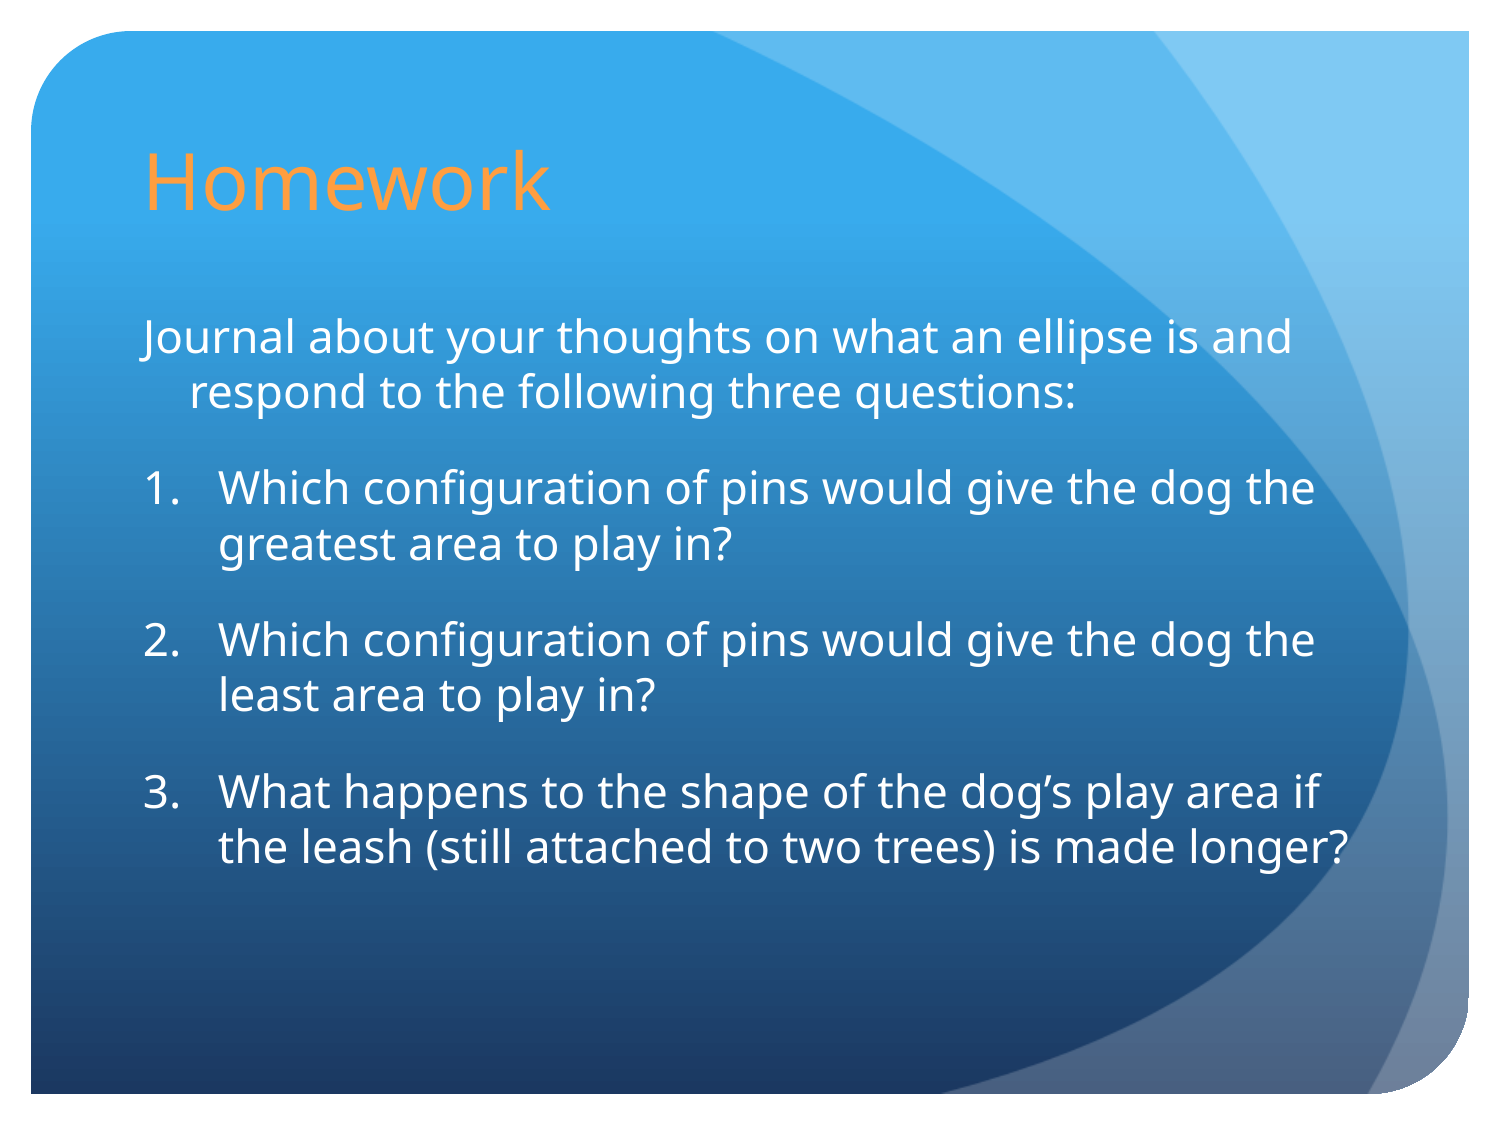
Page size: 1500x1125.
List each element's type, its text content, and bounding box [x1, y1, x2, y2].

list Journal about your thoughts on what an ellipse is and respond to the following three questions: Which configuration of pins would give the dog the greatest area to play in? Which configuration of pins would give the dog the least area to play in? What happens to the shape of the dog’s play area if the leash (still attached to two trees) is made longer? [127, 299, 1372, 991]
title Homework [127, 62, 1372, 234]
picture [24, 30, 1473, 1094]
